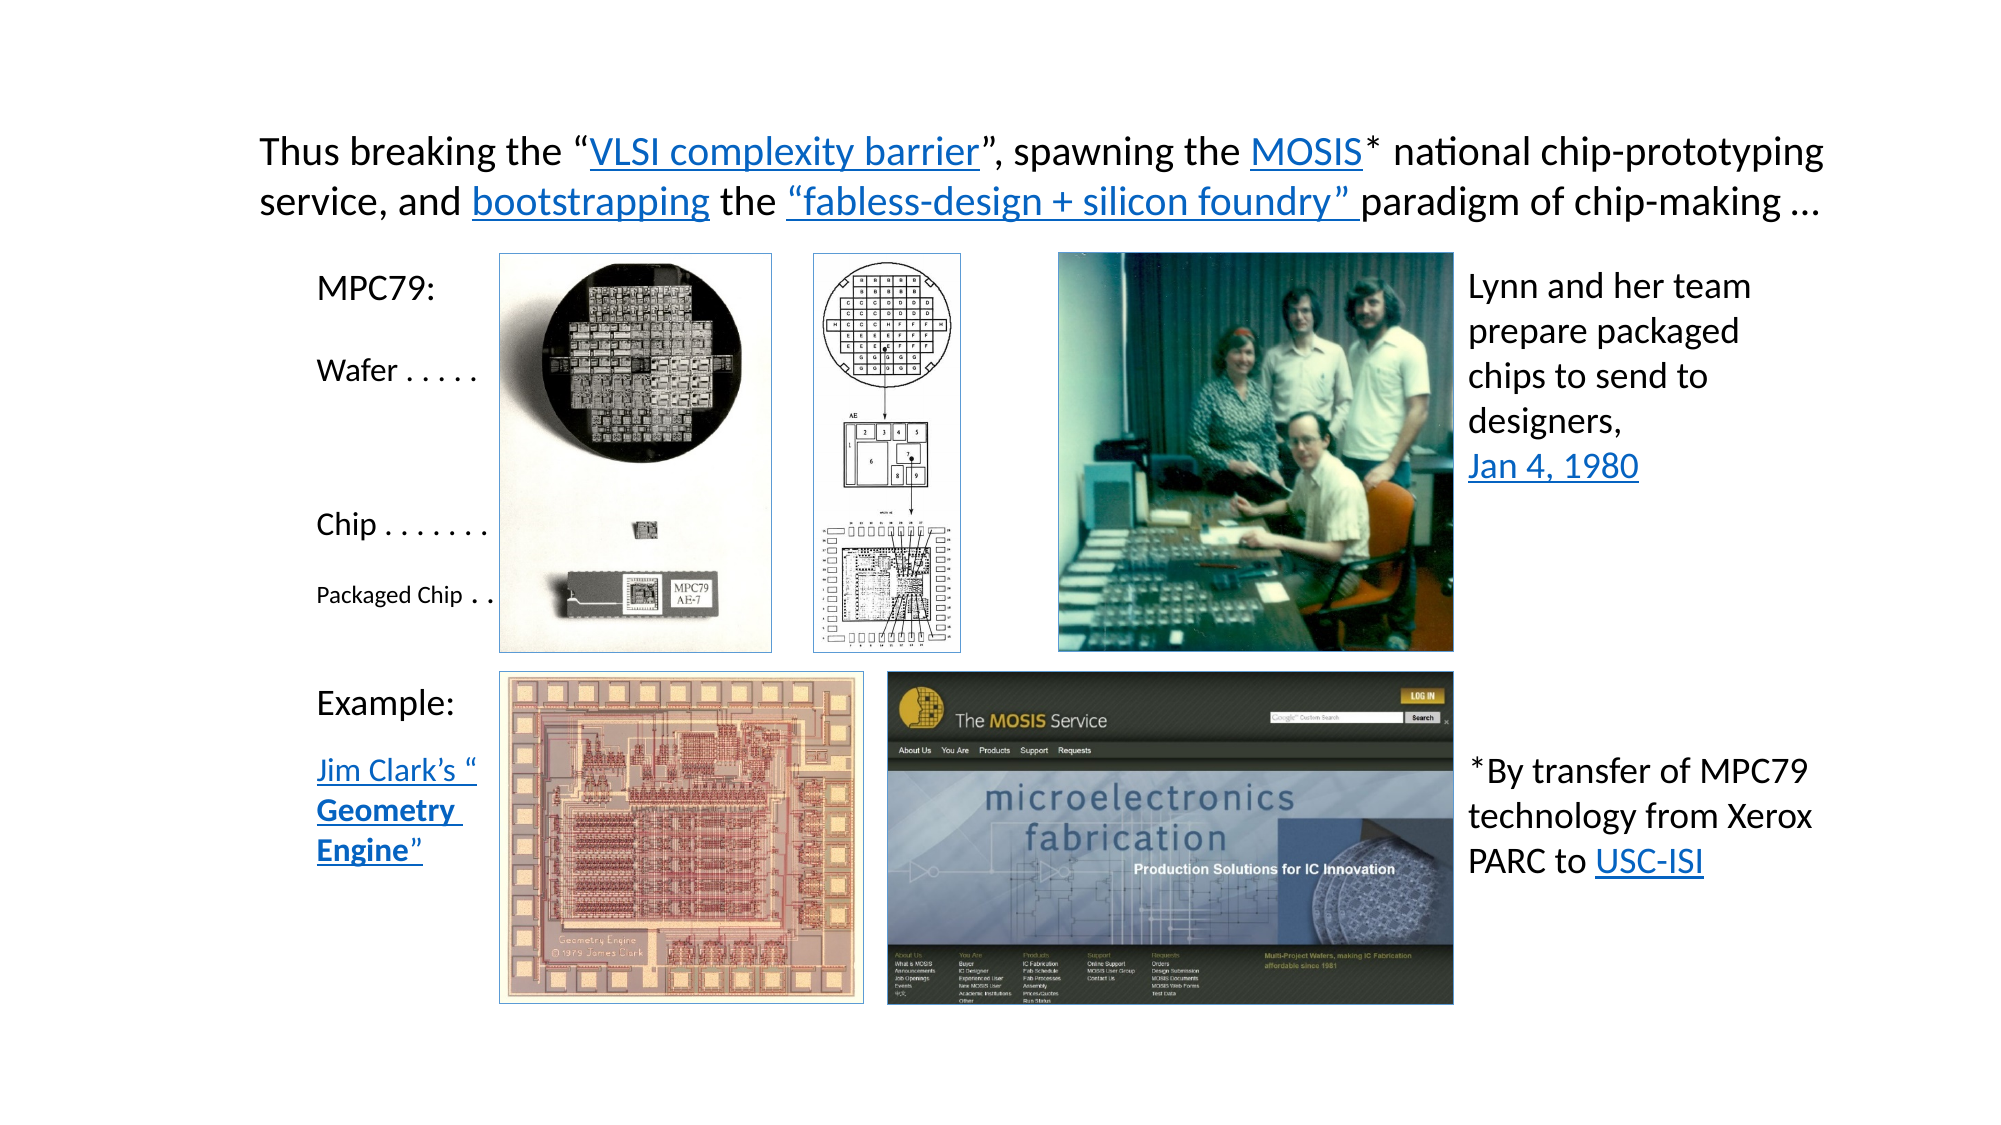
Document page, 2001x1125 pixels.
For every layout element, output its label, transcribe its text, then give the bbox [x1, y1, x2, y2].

picture [887, 671, 1454, 1005]
text_box Thus breaking the “VLSI complexity barrier”, spawning the MOSIS* national chip-prototyping service, and bootstrapping the “fabless-design + silicon foundry” paradigm of chip-making … [244, 116, 1948, 232]
text_box Lynn and her team prepare packaged chips to send to designers, Jan 4, 1980 [1454, 253, 1854, 494]
picture [813, 253, 961, 654]
picture [499, 671, 864, 1004]
text_box *By transfer of MPC79 technology from Xerox PARC to USC-ISI [1454, 738, 1917, 889]
picture [499, 253, 772, 653]
text_box Example: Jim Clark’s “Geometry Engine” [301, 670, 607, 876]
text_box MPC79: Wafer . . . . . Chip . . . . . . . Packaged Chip . . [301, 255, 499, 618]
picture [1058, 252, 1454, 652]
